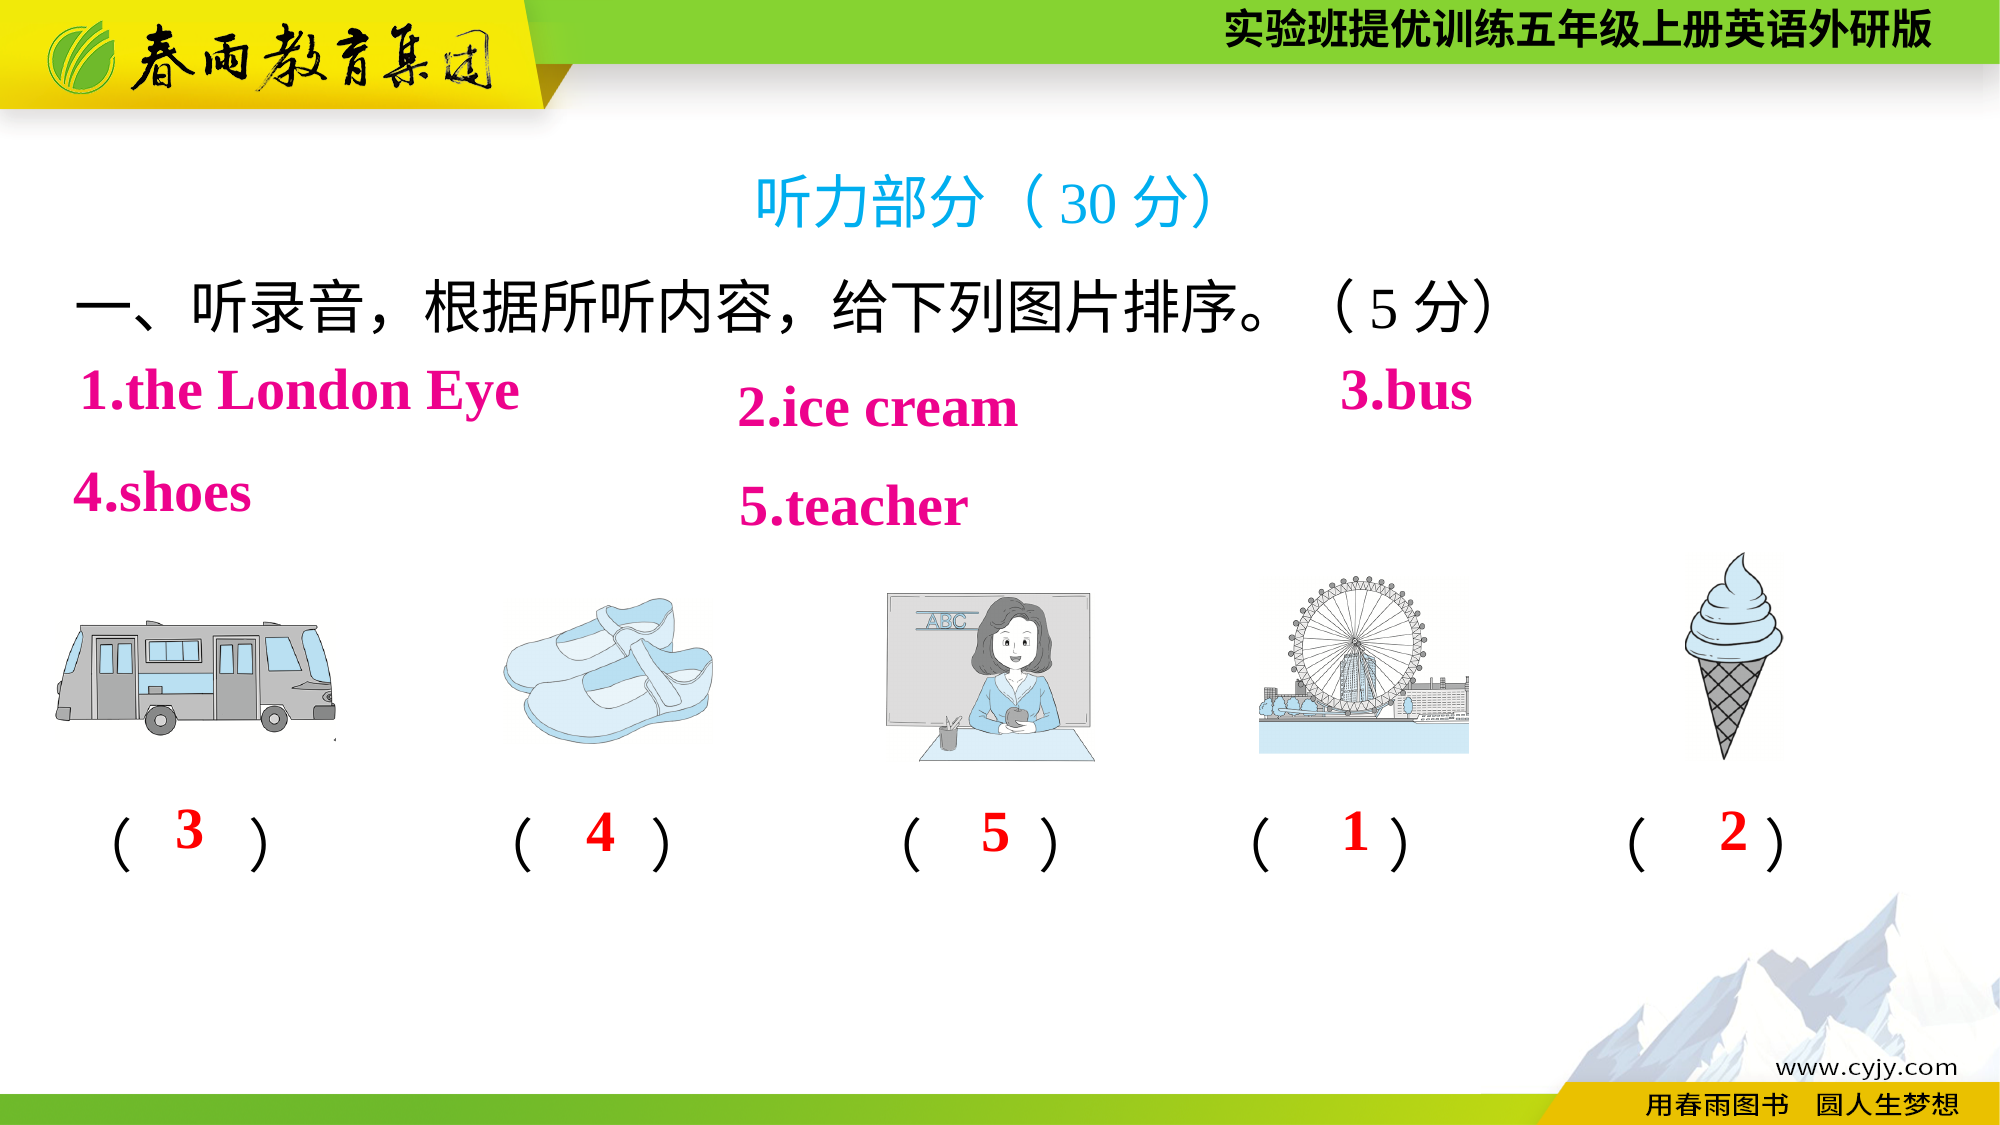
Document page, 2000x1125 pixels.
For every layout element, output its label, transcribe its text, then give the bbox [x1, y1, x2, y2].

text_box 4 [571, 785, 645, 871]
list 听力部分（30分） 一、听录音，根据所听内容，给下列图片排序。（5分） （ ） （ ） （ ） （ ） （ ） [59, 122, 1944, 895]
text_box 2.ice cream [722, 325, 1034, 446]
text_box 1.the London Eye [65, 343, 536, 429]
text_box 3.bus [1325, 343, 1489, 429]
text_box 2 [1704, 784, 1764, 870]
text_box 5.teacher [724, 425, 985, 545]
text_box 3 [160, 783, 220, 868]
text_box 4.shoes [59, 445, 338, 531]
text_box 5 [966, 786, 1026, 871]
picture [0, 0, 2000, 1125]
text_box 1 [1326, 784, 1386, 870]
